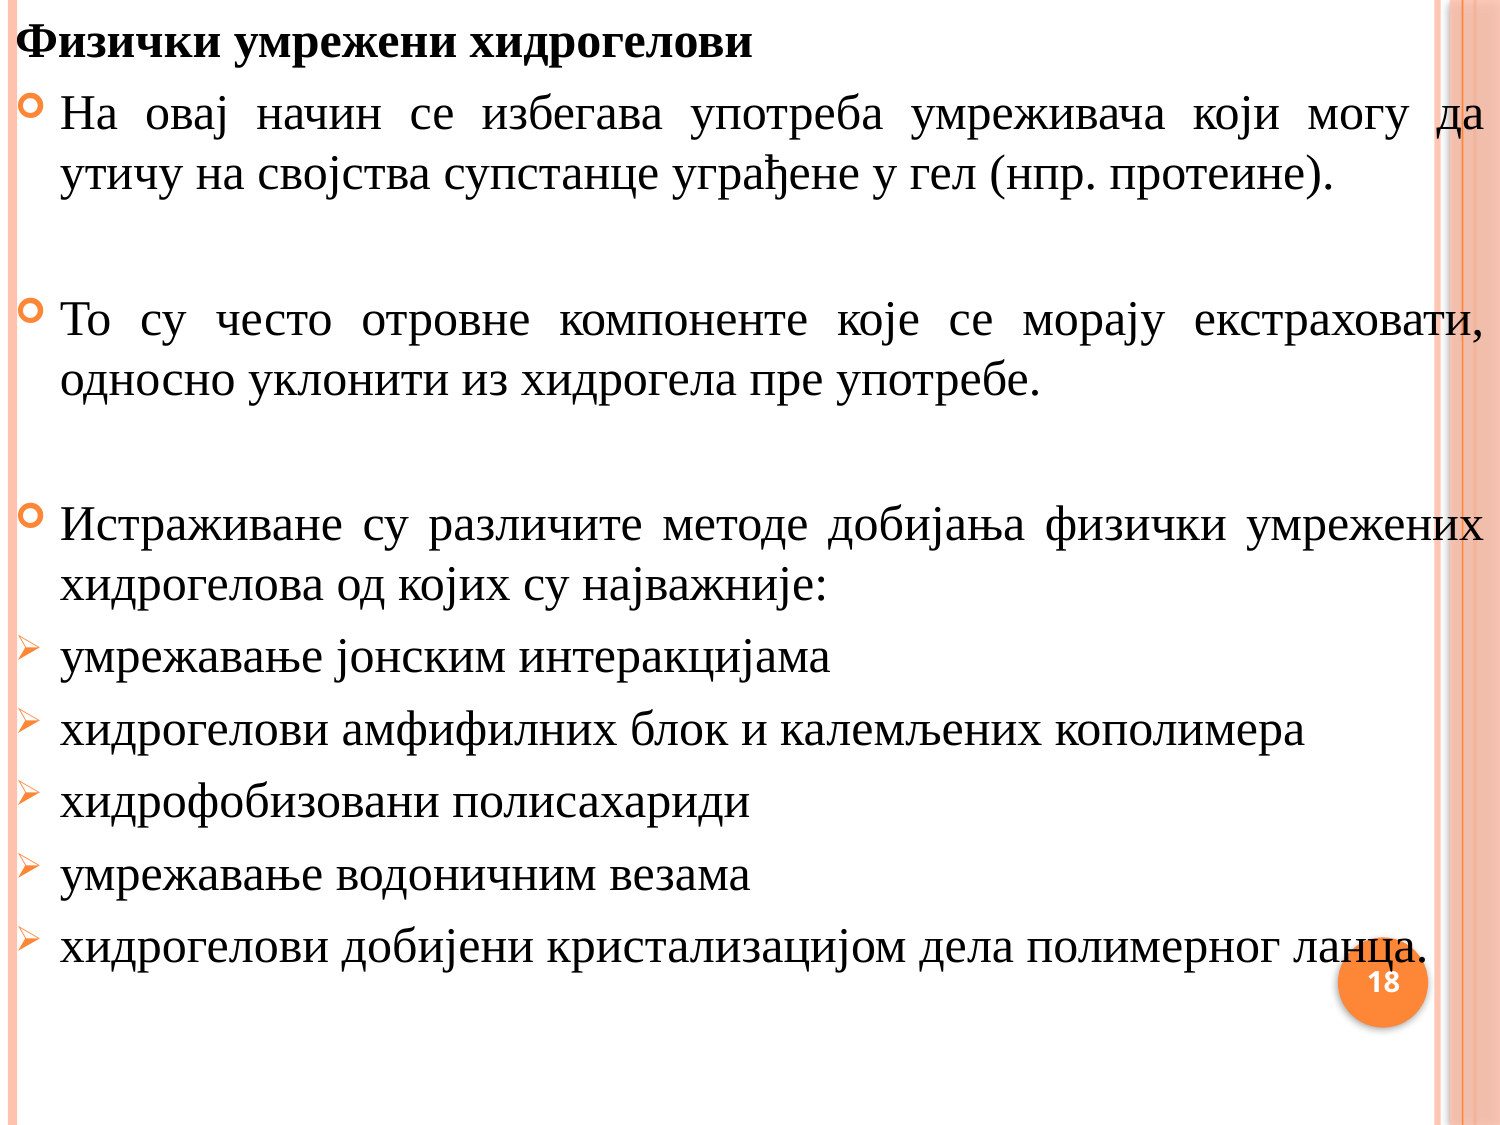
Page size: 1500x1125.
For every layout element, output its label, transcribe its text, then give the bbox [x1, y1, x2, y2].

list Физички умрежени хидрогелови На овај начин се избегава употреба умреживача који могу да утичу на својства супстанце уграђене у гел (нпр. протеине). То су често отровне компоненте које се морају екстраховати, односно уклонити из хидрогела пре употребе. Истраживане су различите методе добијања физички умрежених хидрогелова од којих су најважније: умрежавање јонским интеракцијама хидрогелови амфифилних блок и калемљених кополимера хидрофобизовани полисахариди умрежавање водоничним везама хидрогелови добијени кристализацијом дела полимерног ланца. [0, 0, 1500, 1125]
